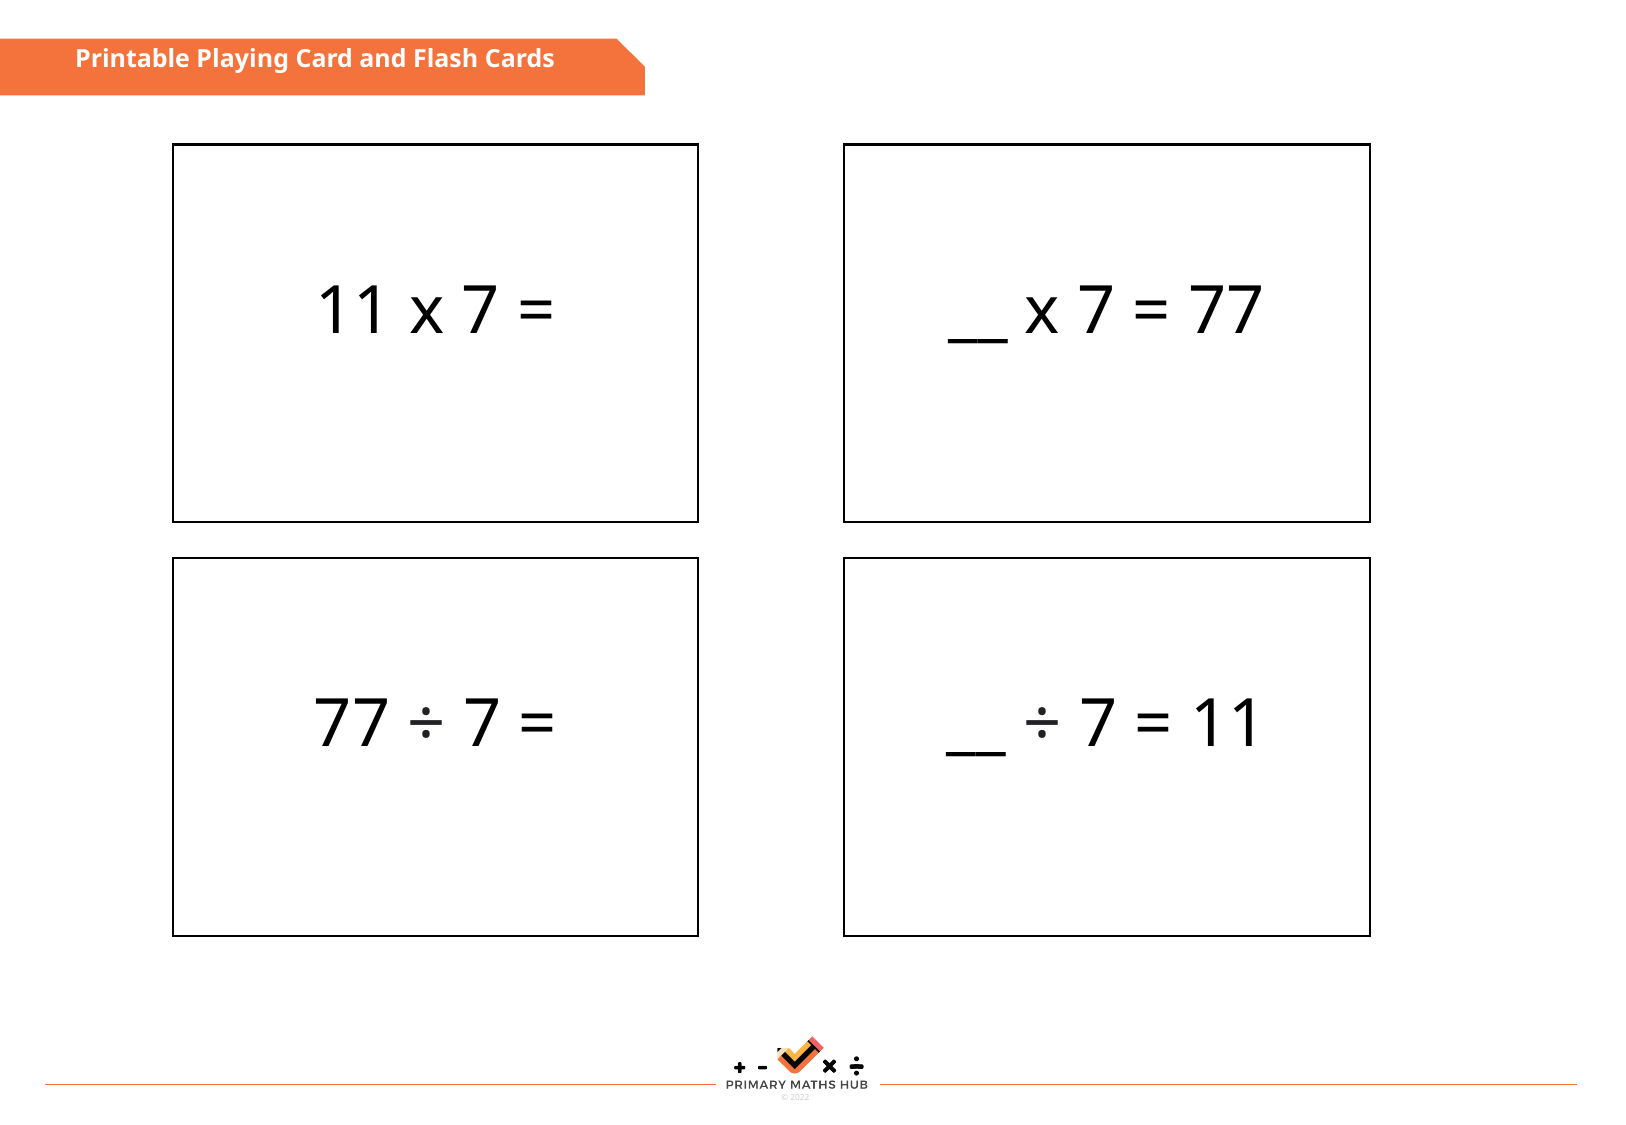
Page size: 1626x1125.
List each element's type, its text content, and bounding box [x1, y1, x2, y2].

text_box [172, 143, 699, 259]
text_box [172, 557, 699, 672]
text_box © 2022 [720, 1084, 870, 1110]
text_box [172, 768, 699, 937]
text_box [172, 355, 699, 523]
text_box __ ÷ 7 = 11 [844, 672, 1370, 768]
picture [722, 1034, 872, 1094]
text_box 11 x 7 = [172, 259, 699, 355]
text_box [843, 557, 1371, 937]
text_box 77 ÷ 7 = [172, 672, 699, 768]
text_box Printable Playing Card and Flash Cards [0, 37, 646, 97]
text_box [843, 143, 1371, 523]
text_box __ x 7 = 77 [844, 259, 1370, 355]
